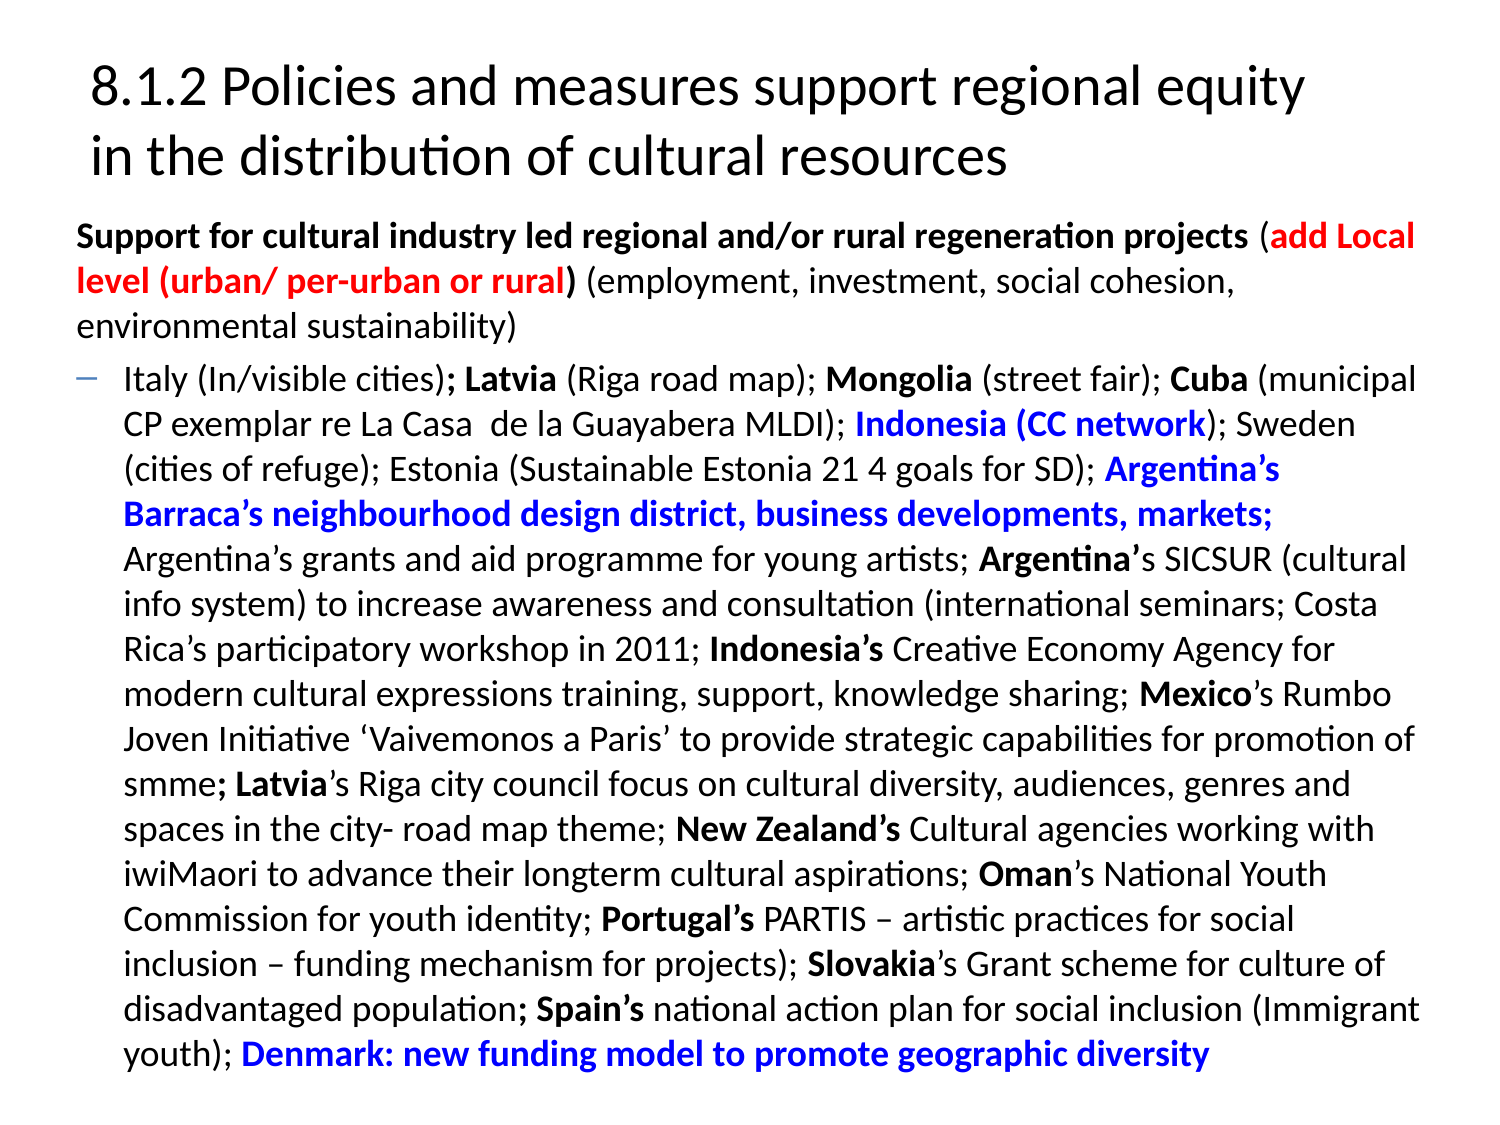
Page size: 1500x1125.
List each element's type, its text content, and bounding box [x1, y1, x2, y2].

list Support for cultural industry led regional and/or rural regeneration projects (add Local level (urban/ per-urban or rural) (employment, investment, social cohesion, environmental sustainability) Italy (In/visible cities); Latvia (Riga road map); Mongolia (street fair); Cuba (municipal CP exemplar re La Casa de la Guayabera MLDI); Indonesia (CC network); Sweden (cities of refuge); Estonia (Sustainable Estonia 21 4 goals for SD); Argentina’s Barraca’s neighbourhood design district, business developments, markets; Argentina’s grants and aid programme for young artists; Argentina’s SICSUR (cultural info system) to increase awareness and consultation (international seminars; Costa Rica’s participatory workshop in 2011; Indonesia’s Creative Economy Agency for modern cultural expressions training, support, knowledge sharing; Mexico’s Rumbo Joven Initiative ‘Vaivemonos a Paris’ to provide strategic capabilities for promotion of smme; Latvia’s Riga city council focus on cultural diversity, audiences, genres and spaces in the city- road map theme; New Zealand’s Cultural agencies working with iwiMaori to advance their longterm cultural aspirations; Oman’s National Youth Commission for youth identity; Portugal’s PARTIS – artistic practices for social inclusion – funding mechanism for projects); Slovakia’s Grant scheme for culture of disadvantaged population; Spain’s national action plan for social inclusion (Immigrant youth); Denmark: new funding model to promote geographic diversity [52, 203, 1440, 819]
title 8.1.2 Policies and measures support regional equity in the distribution of cultural resources [75, 23, 1325, 203]
